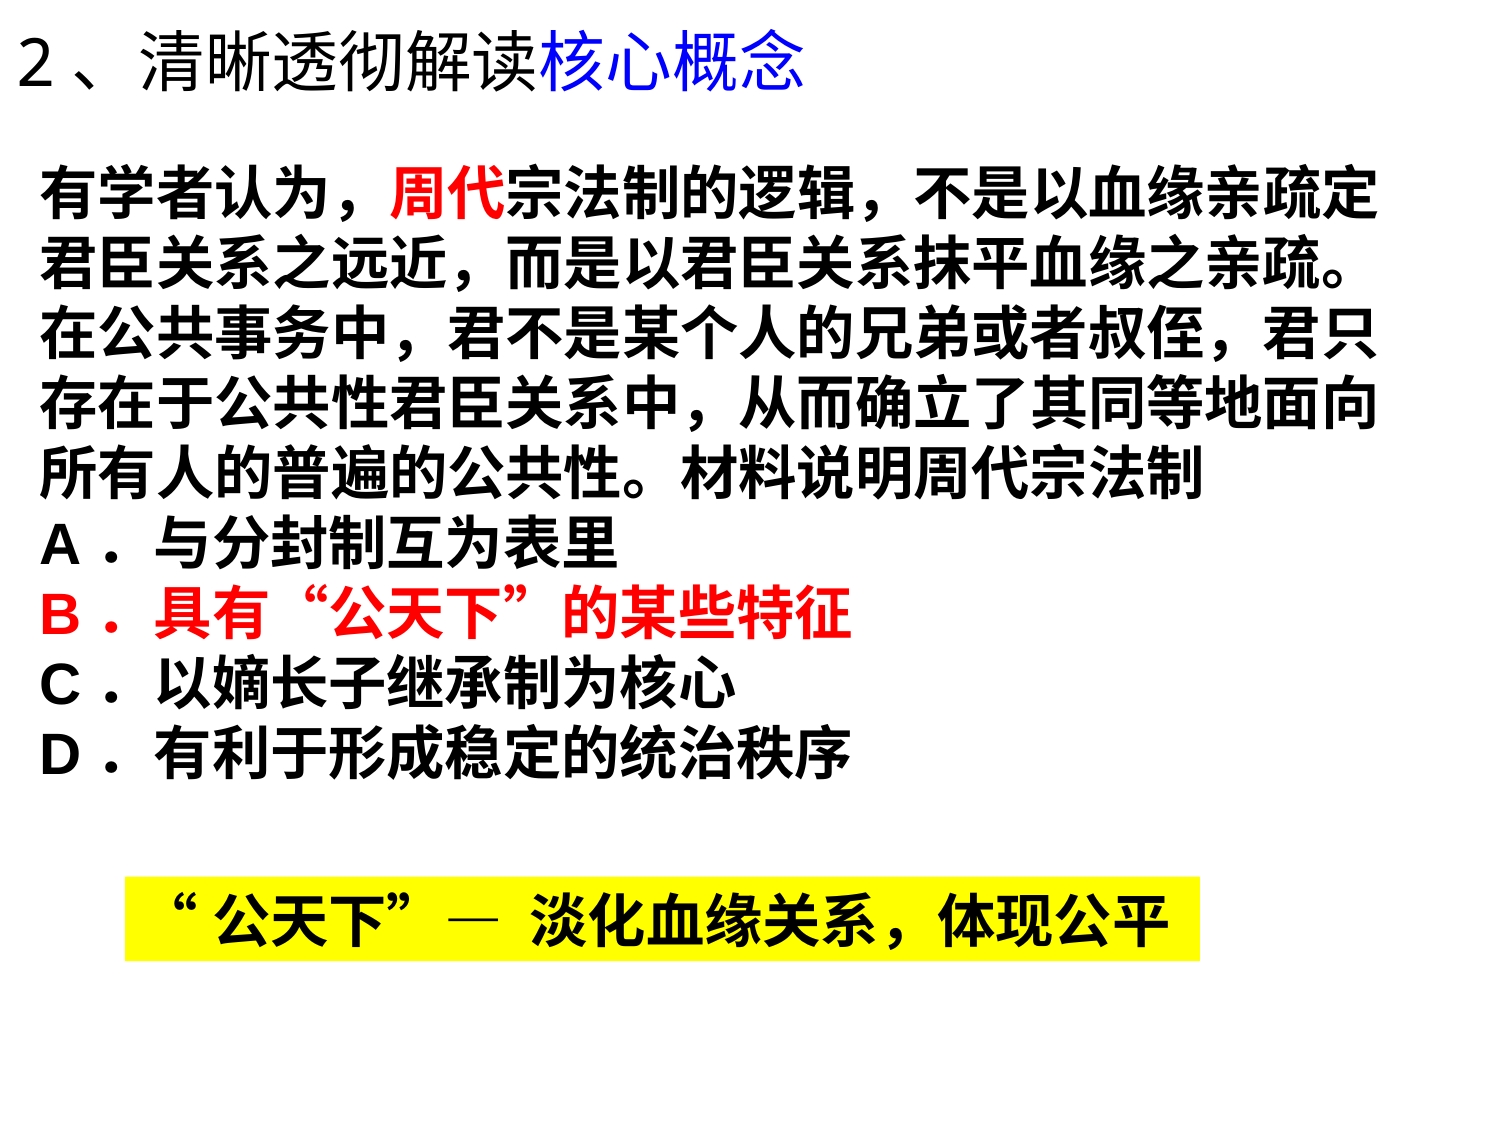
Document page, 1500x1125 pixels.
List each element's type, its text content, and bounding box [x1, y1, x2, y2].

text_box 有学者认为，周代宗法制的逻辑，不是以血缘亲疏定君臣关系之远近，而是以君臣关系抹平血缘之亲疏。在公共事务中，君不是某个人的兄弟或者叔侄，君只存在于公共性君臣关系中，从而确立了其同等地面向所有人的普遍的公共性。材料说明周代宗法制 A．与分封制互为表里 B．具有“公天下”的某些特征 C．以嫡长子继承制为核心 D．有利于形成稳定的统治秩序 [24, 148, 1413, 794]
text_box “公天下”— 淡化血缘关系，体现公平 [125, 876, 1200, 962]
text_box 2、清晰透彻解读核心概念 [1, 12, 821, 108]
